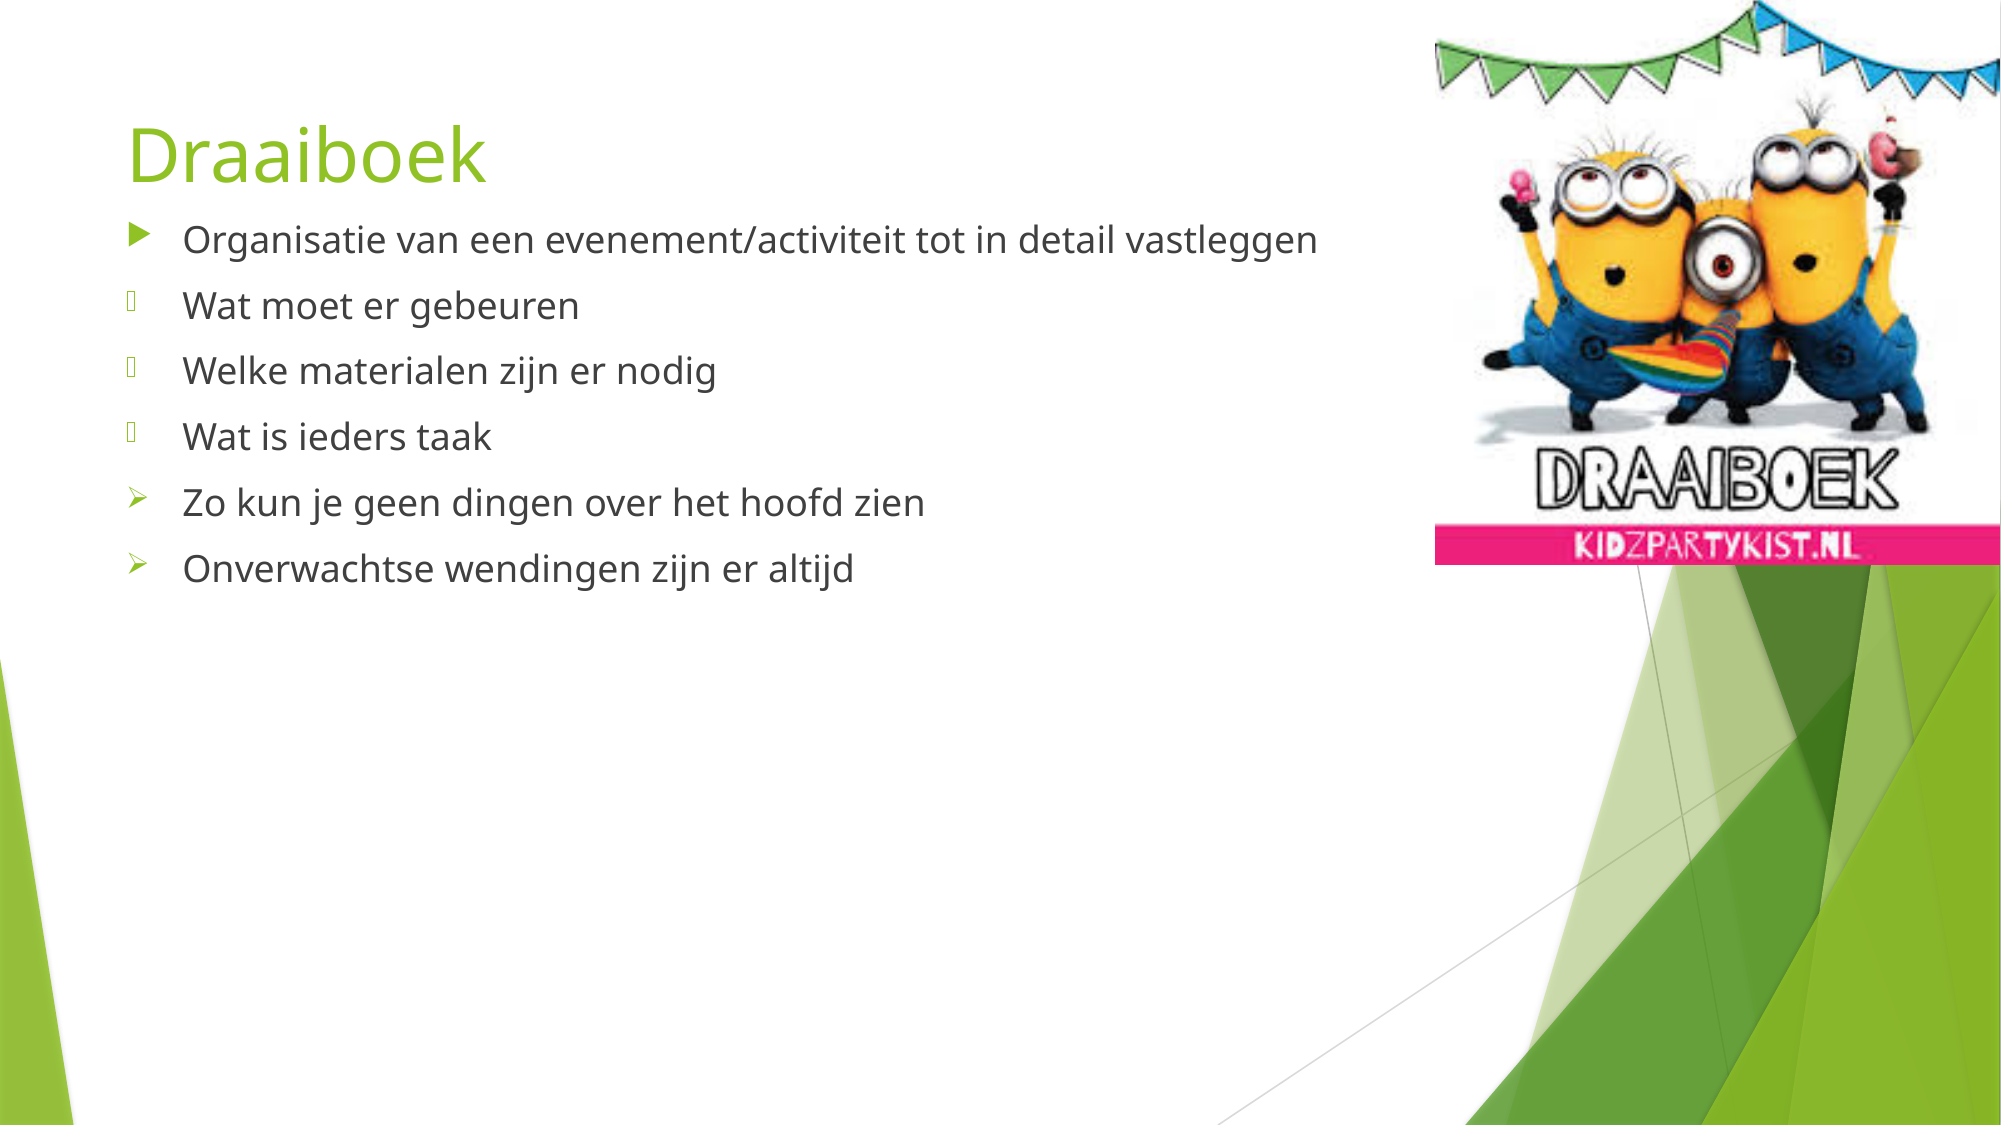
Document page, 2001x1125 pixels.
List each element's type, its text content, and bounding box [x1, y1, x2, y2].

picture [1435, 0, 2000, 565]
title Draaiboek [111, 99, 1430, 208]
list Organisatie van een evenement/activiteit tot in detail vastleggen Wat moet er gebeuren Welke materialen zijn er nodig Wat is ieders taak Zo kun je geen dingen over het hoofd zien Onverwachtse wendingen zijn er altijd [111, 208, 1522, 845]
